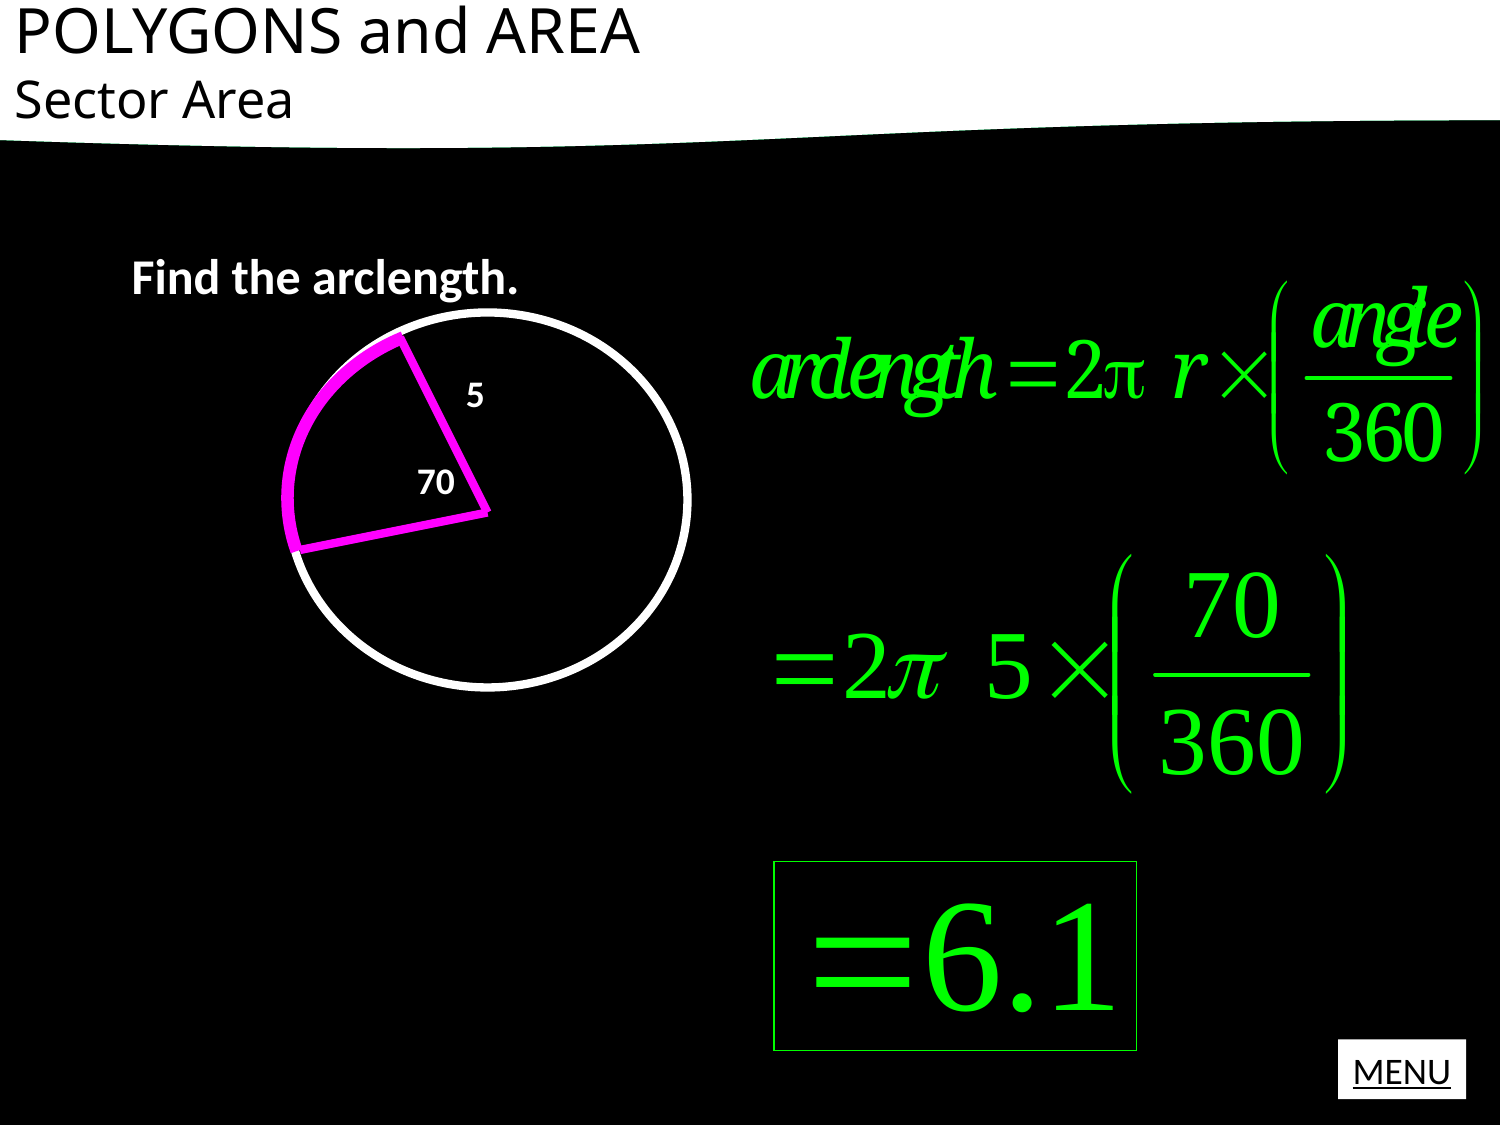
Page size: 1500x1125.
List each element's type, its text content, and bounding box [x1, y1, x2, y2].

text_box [750, 536, 1377, 813]
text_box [738, 263, 1500, 488]
text_box [287, 337, 462, 552]
text_box [291, 312, 688, 688]
text_box Find the arclength. [116, 237, 535, 313]
text_box 70 [402, 449, 470, 510]
text_box MENU [1338, 1039, 1467, 1100]
text_box [470, 464, 488, 503]
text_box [774, 862, 1137, 1051]
text_box POLYGONS and AREA Sector Area [0, 0, 1500, 151]
text_box 5 [451, 362, 500, 423]
